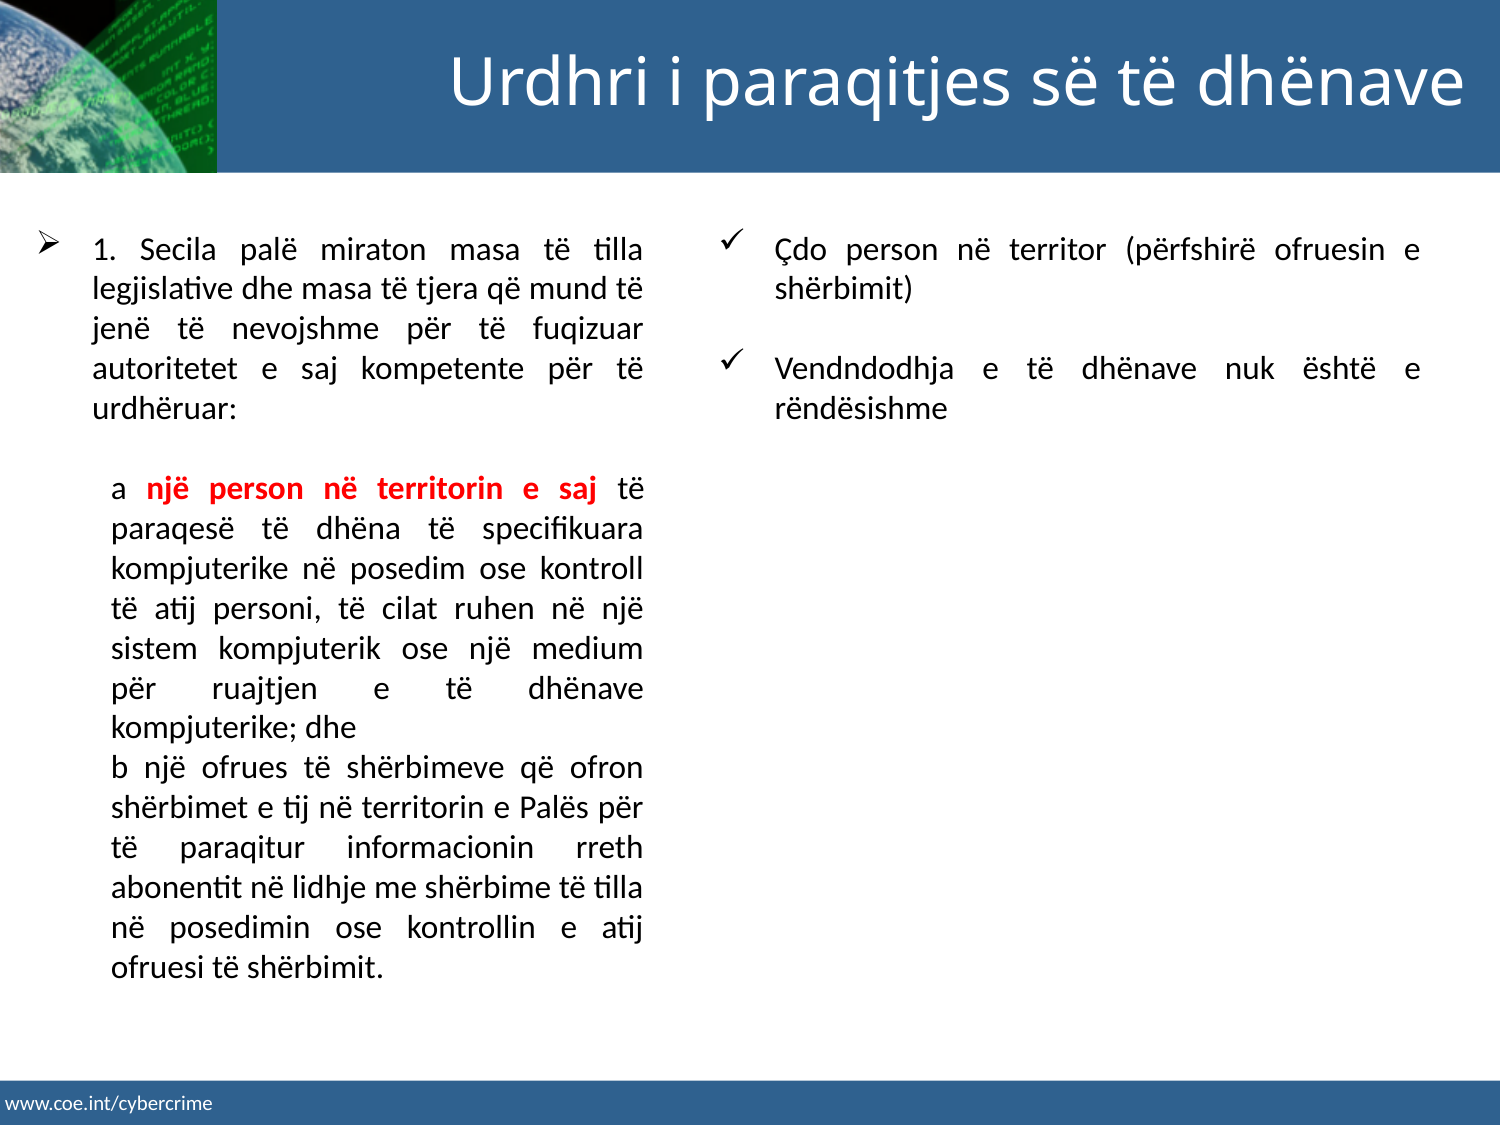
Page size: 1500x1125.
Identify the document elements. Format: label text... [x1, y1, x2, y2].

text_box Çdo person në territor (përfshirë ofruesin e shërbimit) Vendndodhja e të dhënave nuk është e rëndësishme [703, 219, 1437, 474]
picture [0, 0, 217, 173]
text_box 1. Secila palë miraton masa të tilla legjislative dhe masa të tjera që mund të jenë të nevojshme për të fuqizuar autoritetet e saj kompetente për të urdhëruar: a një person në territorin e saj të paraqesë të dhëna të specifikuara kompjuterike në posedim ose kontroll të atij personi, të cilat ruhen në një sistem kompjuterik ose një medium për ruajtjen e të dhënave kompjuterike; dhe b një ofrues të shërbimeve që ofron shërbimet e tij në territorin e Palës për të paraqitur informacionin rreth abonentit në lidhje me shërbime të tilla në posedimin ose kontrollin e atij ofruesi të shërbimit. [21, 219, 660, 993]
text_box Urdhri i paraqitjes së të dhënave [230, 31, 1483, 126]
